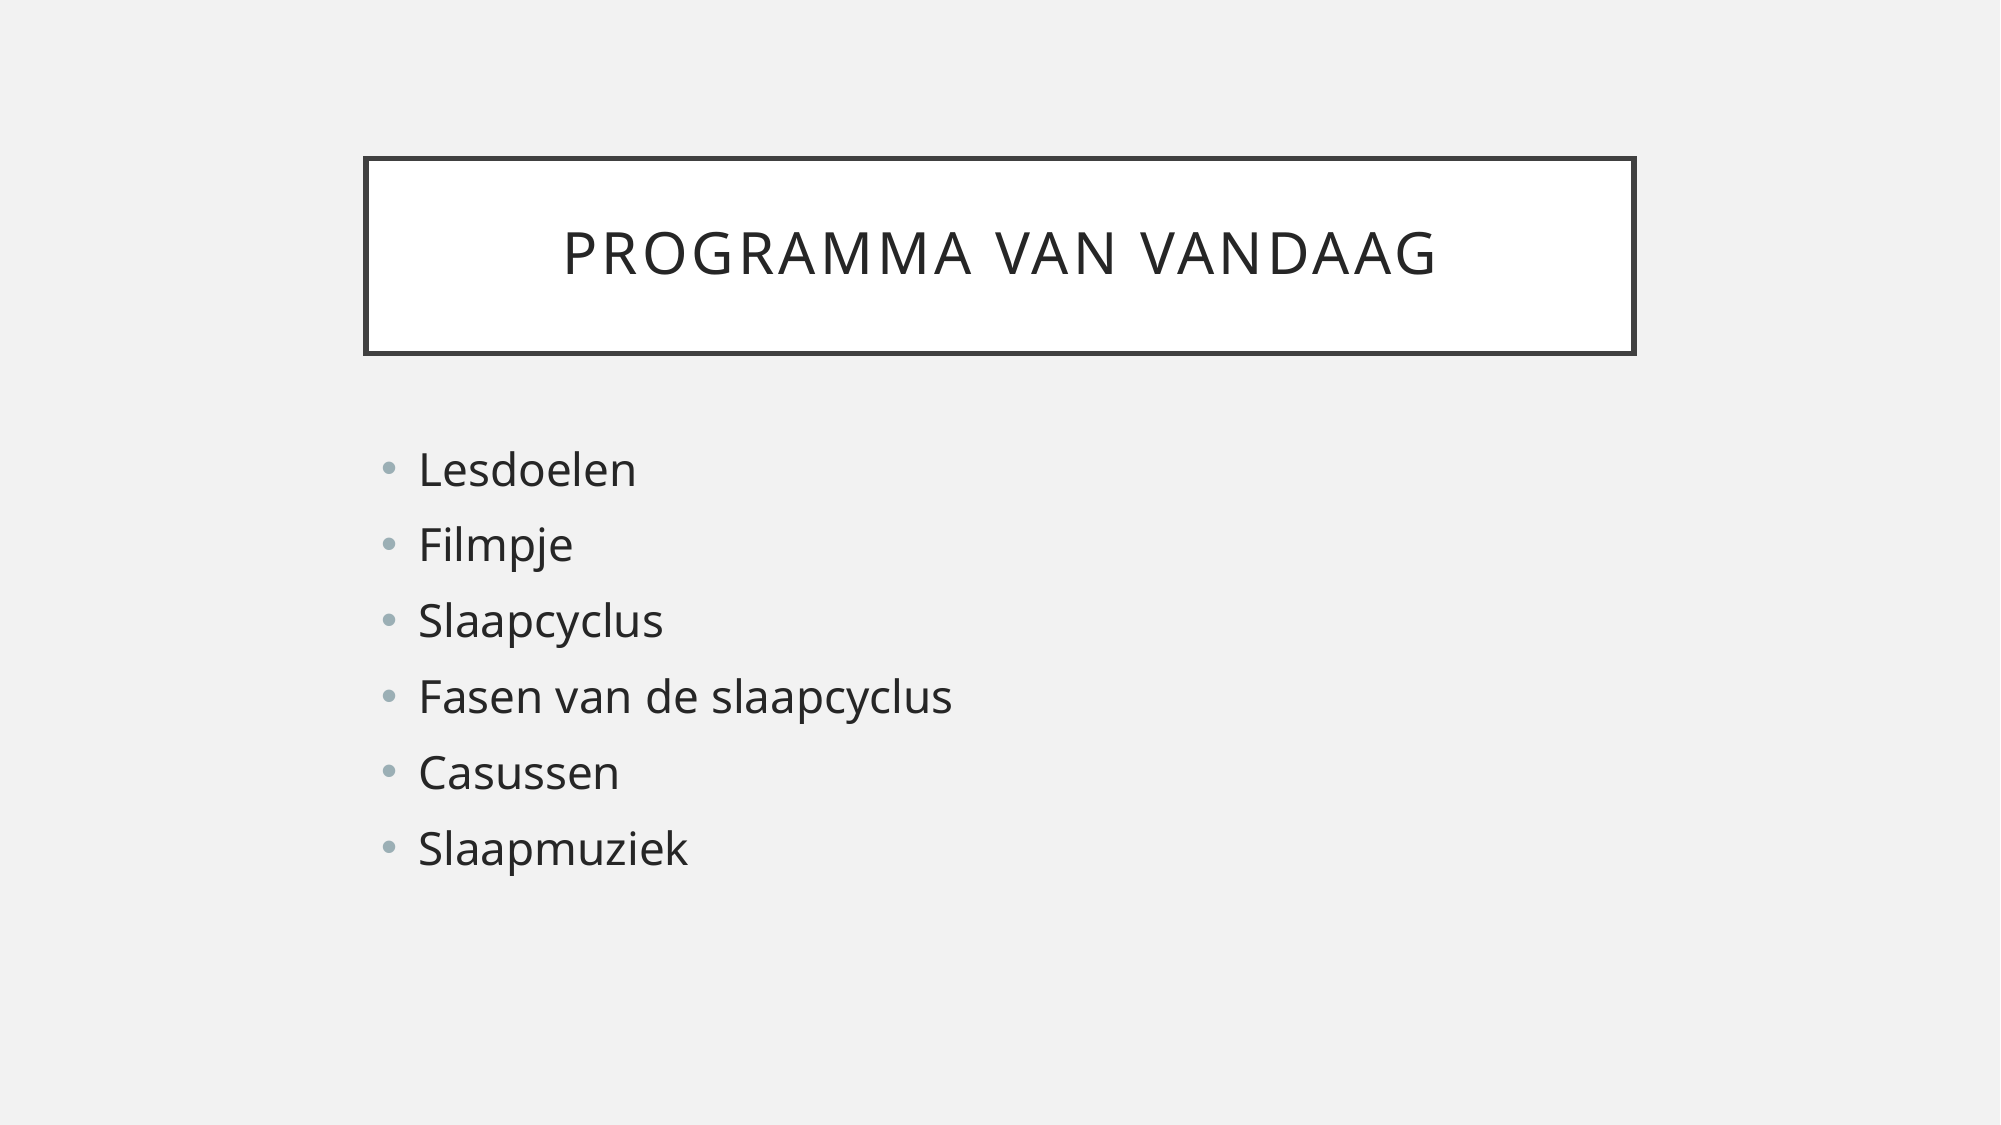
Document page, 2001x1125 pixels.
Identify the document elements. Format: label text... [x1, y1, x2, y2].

title Programma van vandaag [363, 156, 1637, 356]
list Lesdoelen Filmpje Slaapcyclus Fasen van de slaapcyclus Casussen Slaapmuziek [366, 432, 1634, 942]
